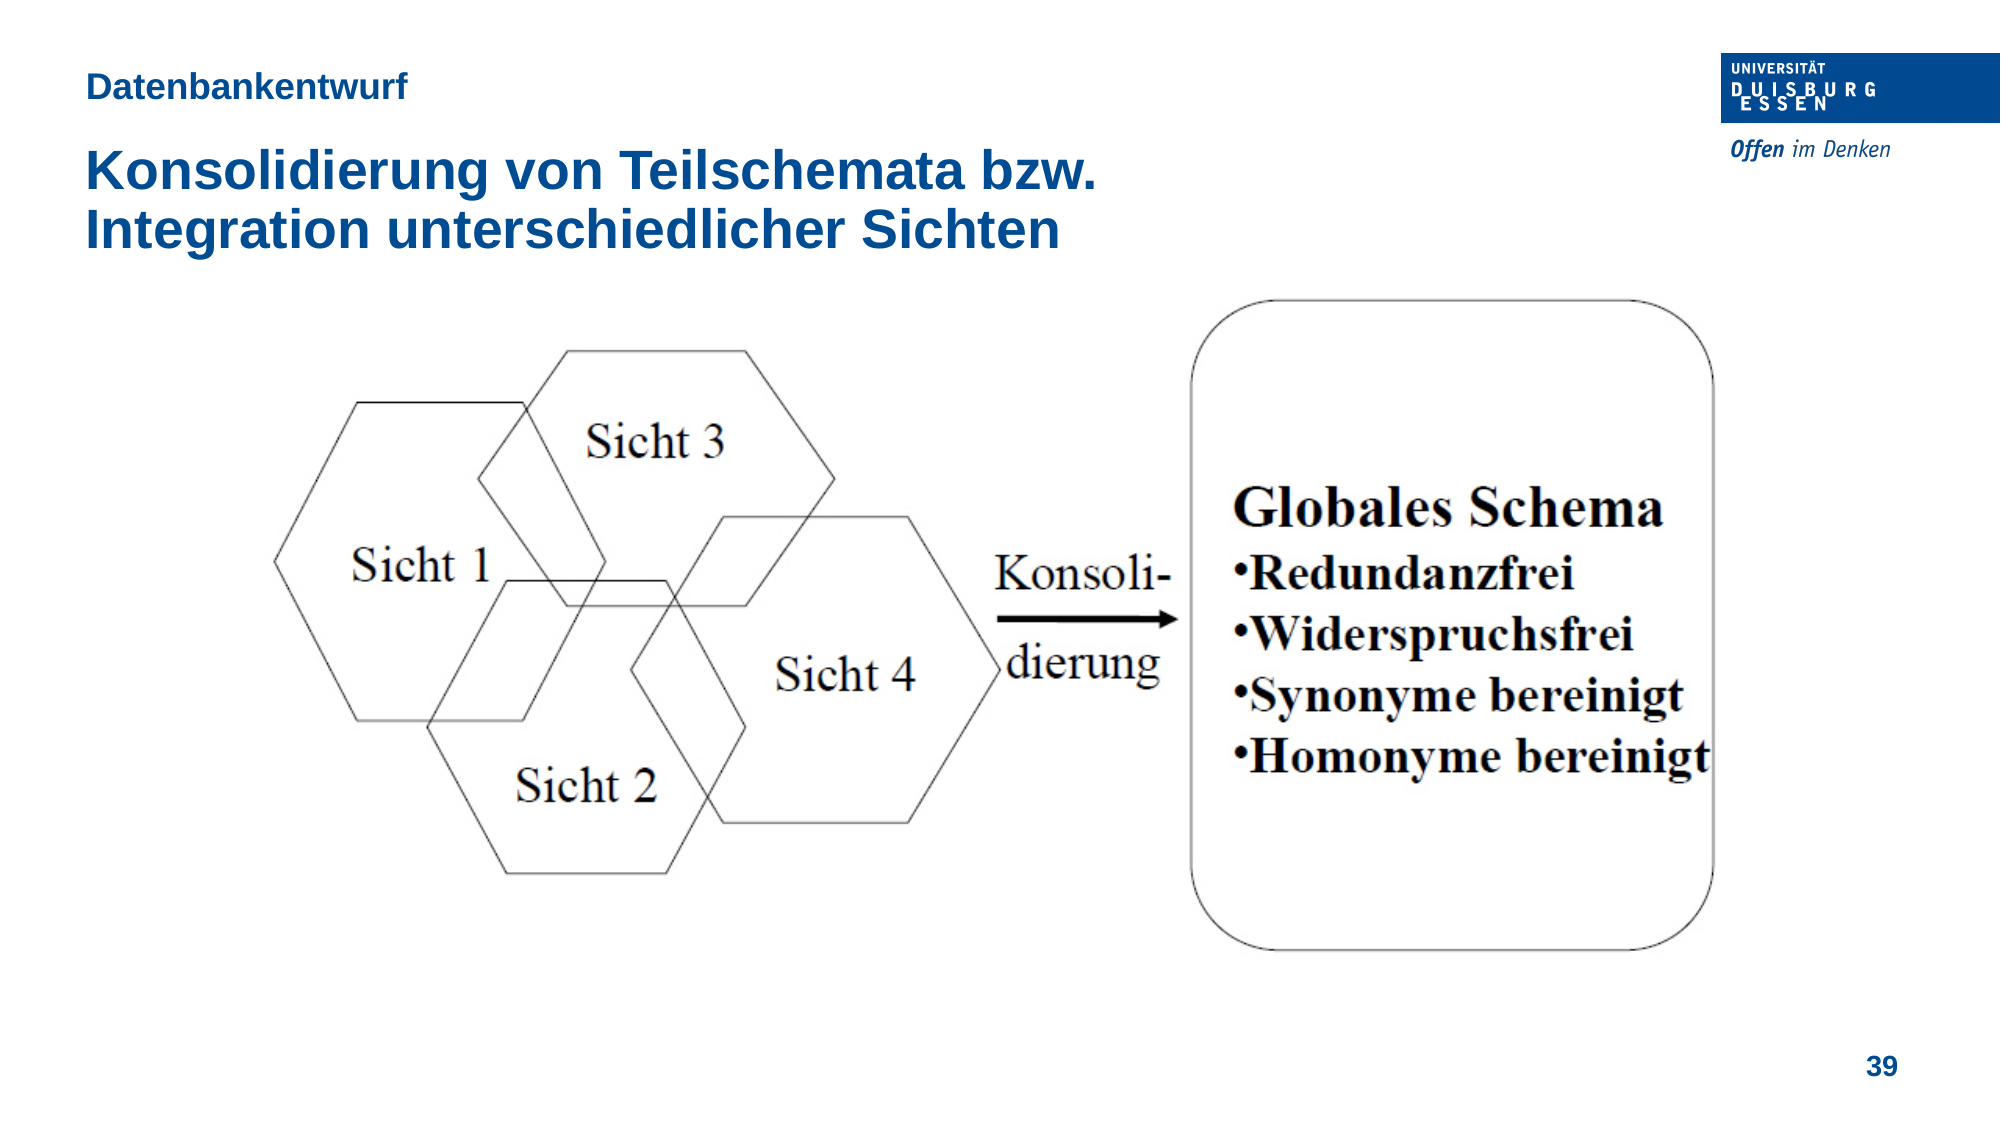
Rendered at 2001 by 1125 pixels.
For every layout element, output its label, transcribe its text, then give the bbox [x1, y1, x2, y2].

picture [1721, 53, 2000, 162]
list Konsolidierung von Teilschemata bzw. Integration unterschiedlicher Sichten [85, 134, 1694, 269]
slide_number 39 [1677, 1039, 1914, 1081]
list Datenbankentwurf [85, 67, 1694, 109]
picture [266, 294, 1734, 966]
